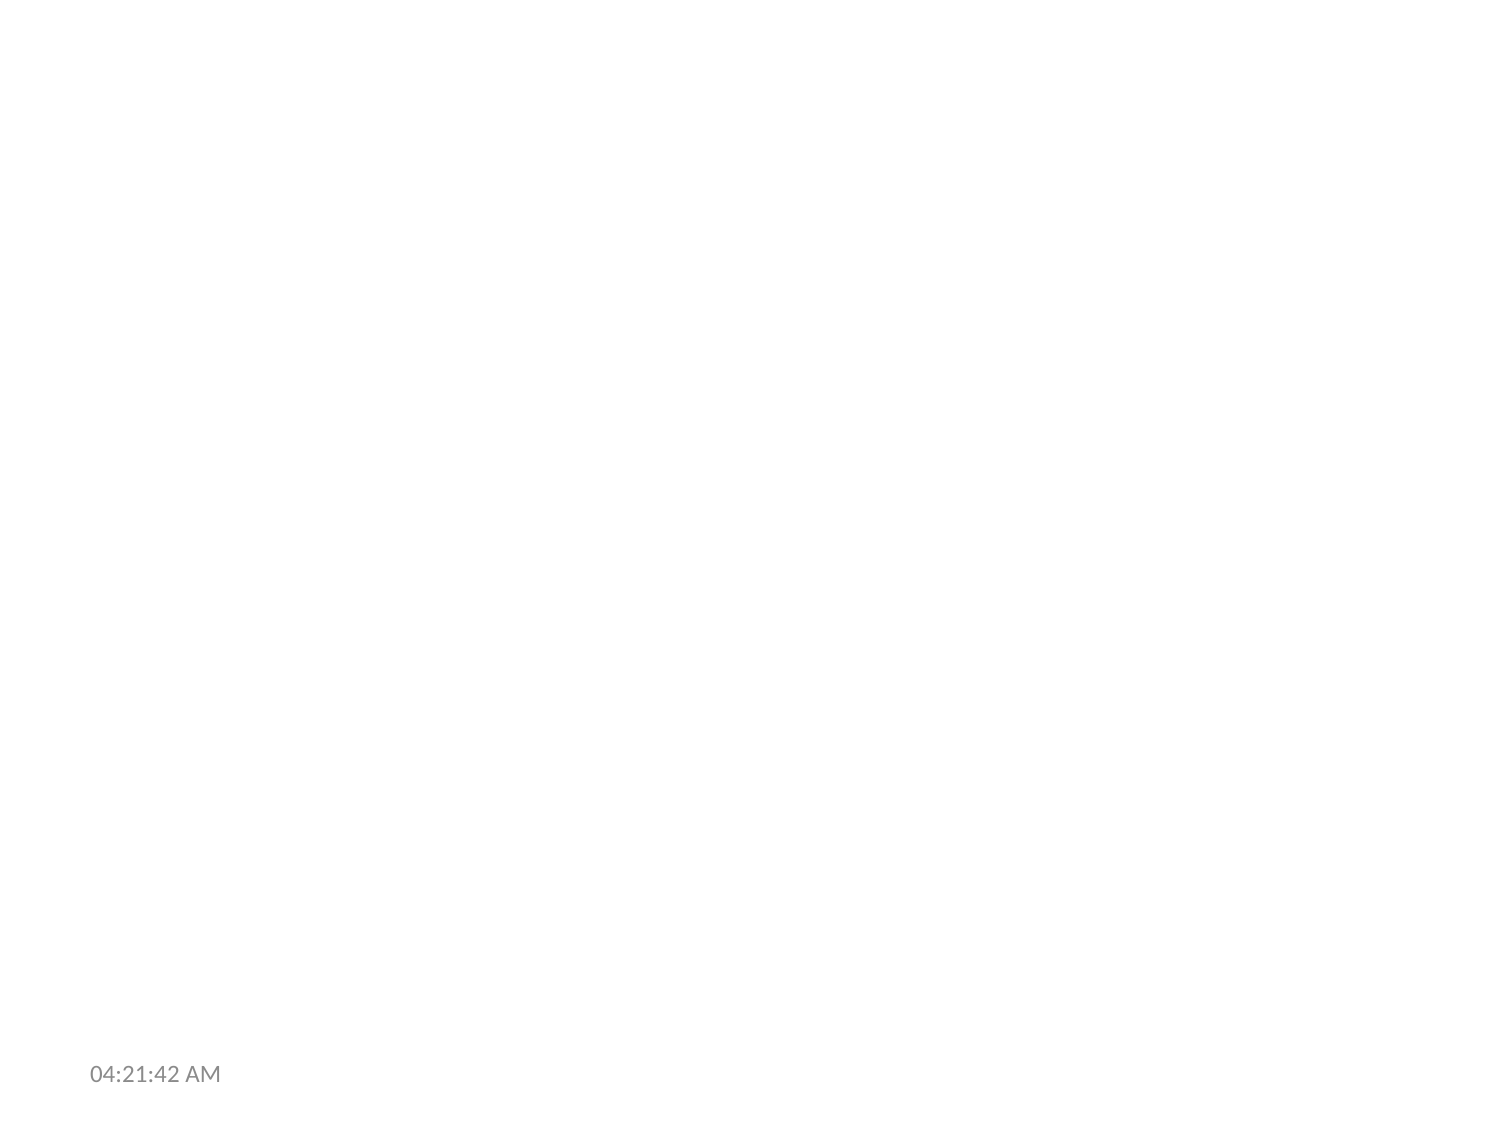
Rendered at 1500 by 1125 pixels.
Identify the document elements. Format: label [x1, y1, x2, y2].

slide_number [75, 1042, 425, 1103]
